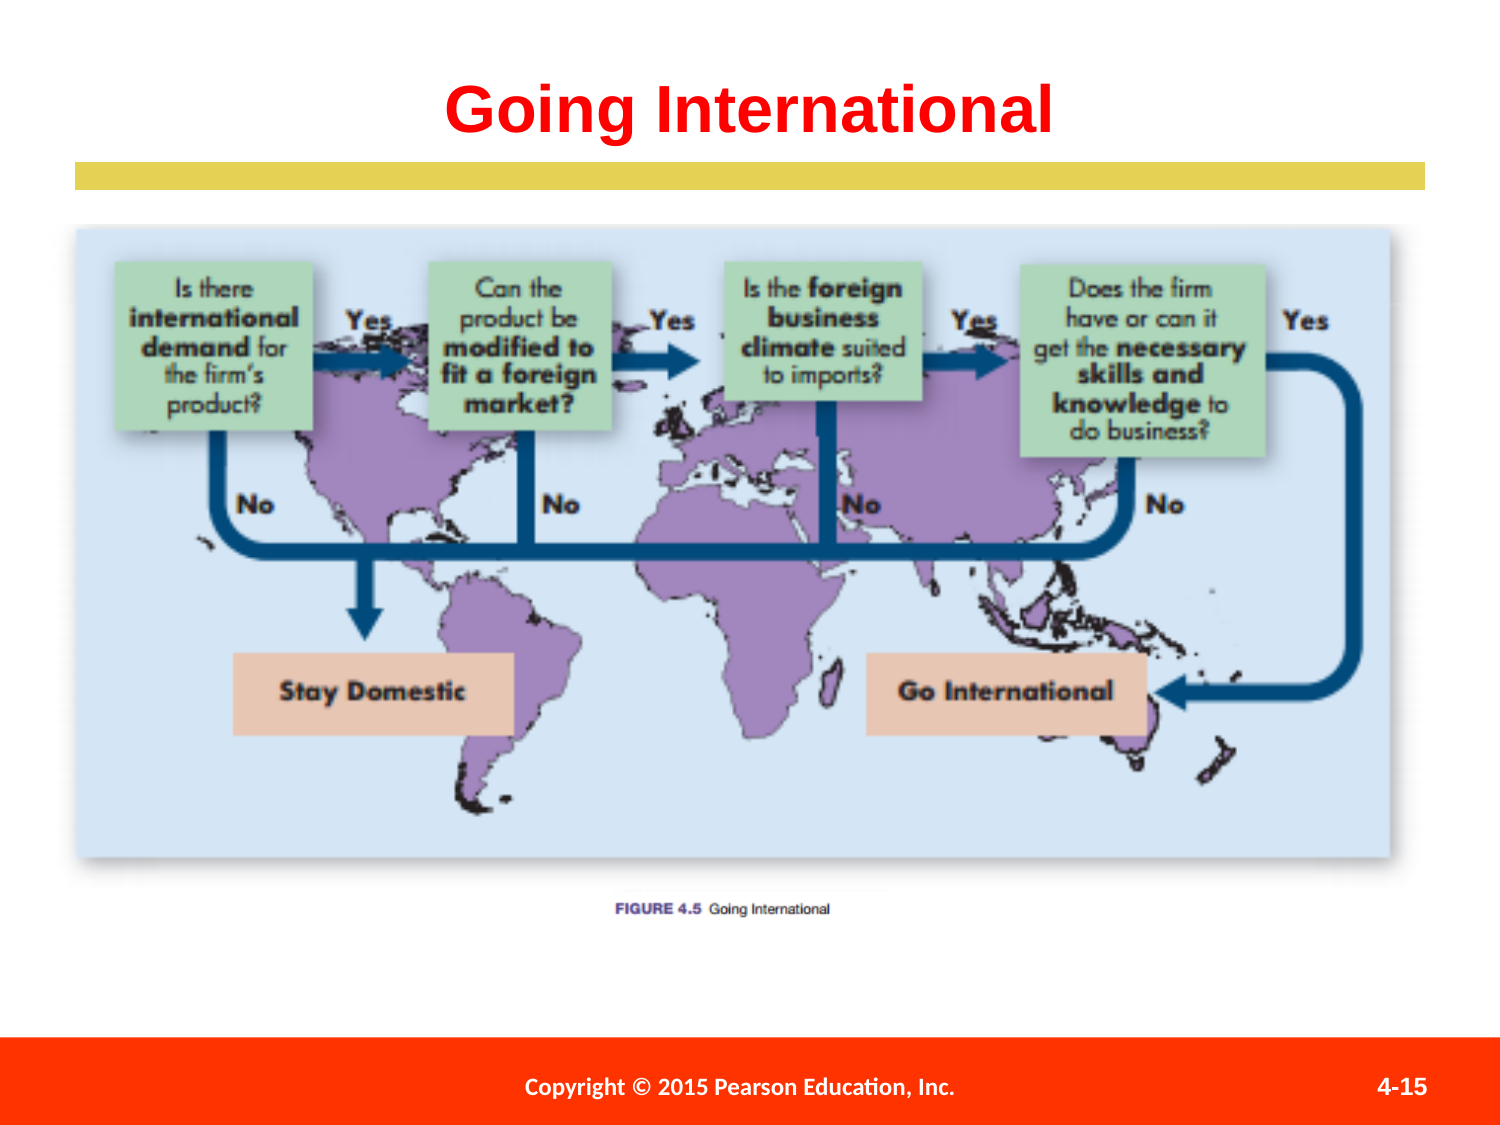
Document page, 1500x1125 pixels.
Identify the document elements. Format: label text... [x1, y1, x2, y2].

picture [24, 224, 1451, 888]
picture [585, 889, 889, 950]
title Going International [74, 12, 1426, 201]
